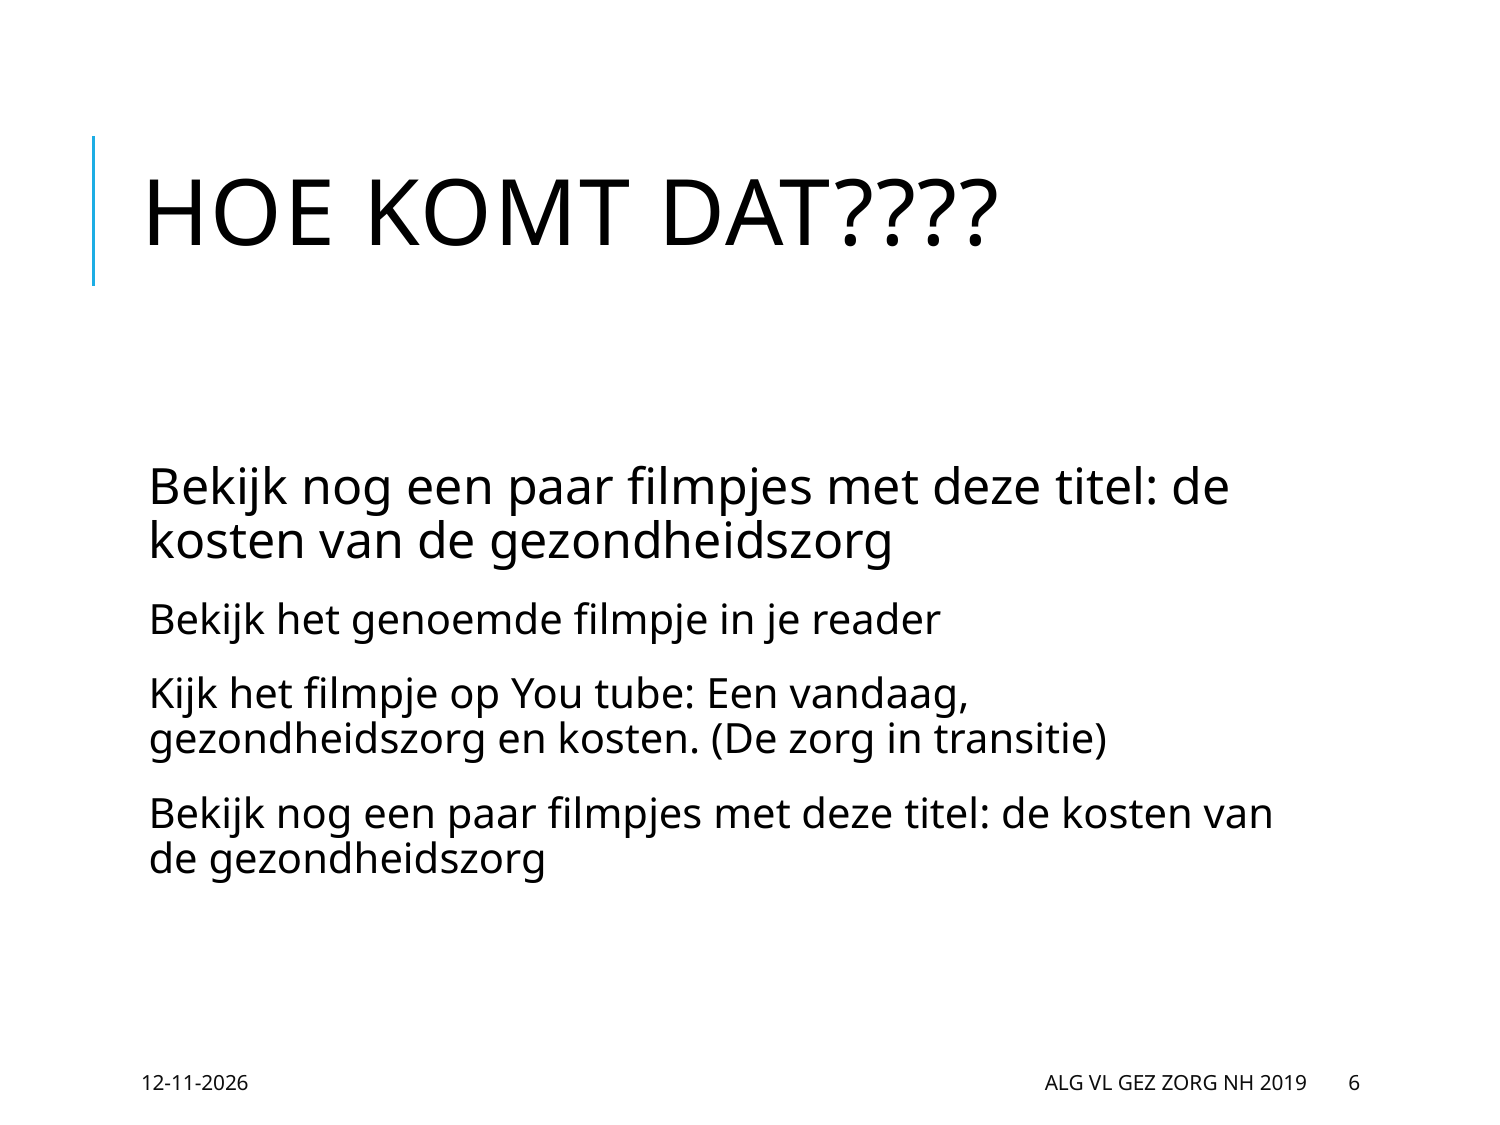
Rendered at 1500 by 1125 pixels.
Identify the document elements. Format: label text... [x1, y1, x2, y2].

title Hoe komt dat???? [126, 96, 1322, 342]
slide_number 6 [1333, 1061, 1454, 1107]
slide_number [126, 1061, 392, 1107]
footer Alg VL gez zorg NH 2019 [595, 1061, 1322, 1107]
list Bekijk nog een paar filmpjes met deze titel: de kosten van de gezondheidszorg Bekijk het genoemde filmpje in je reader Kijk het filmpje op You tube: Een vandaag, gezondheidszorg en kosten. (De zorg in transitie) Bekijk nog een paar filmpjes met deze titel: de kosten van de gezondheidszorg [126, 375, 1322, 1035]
